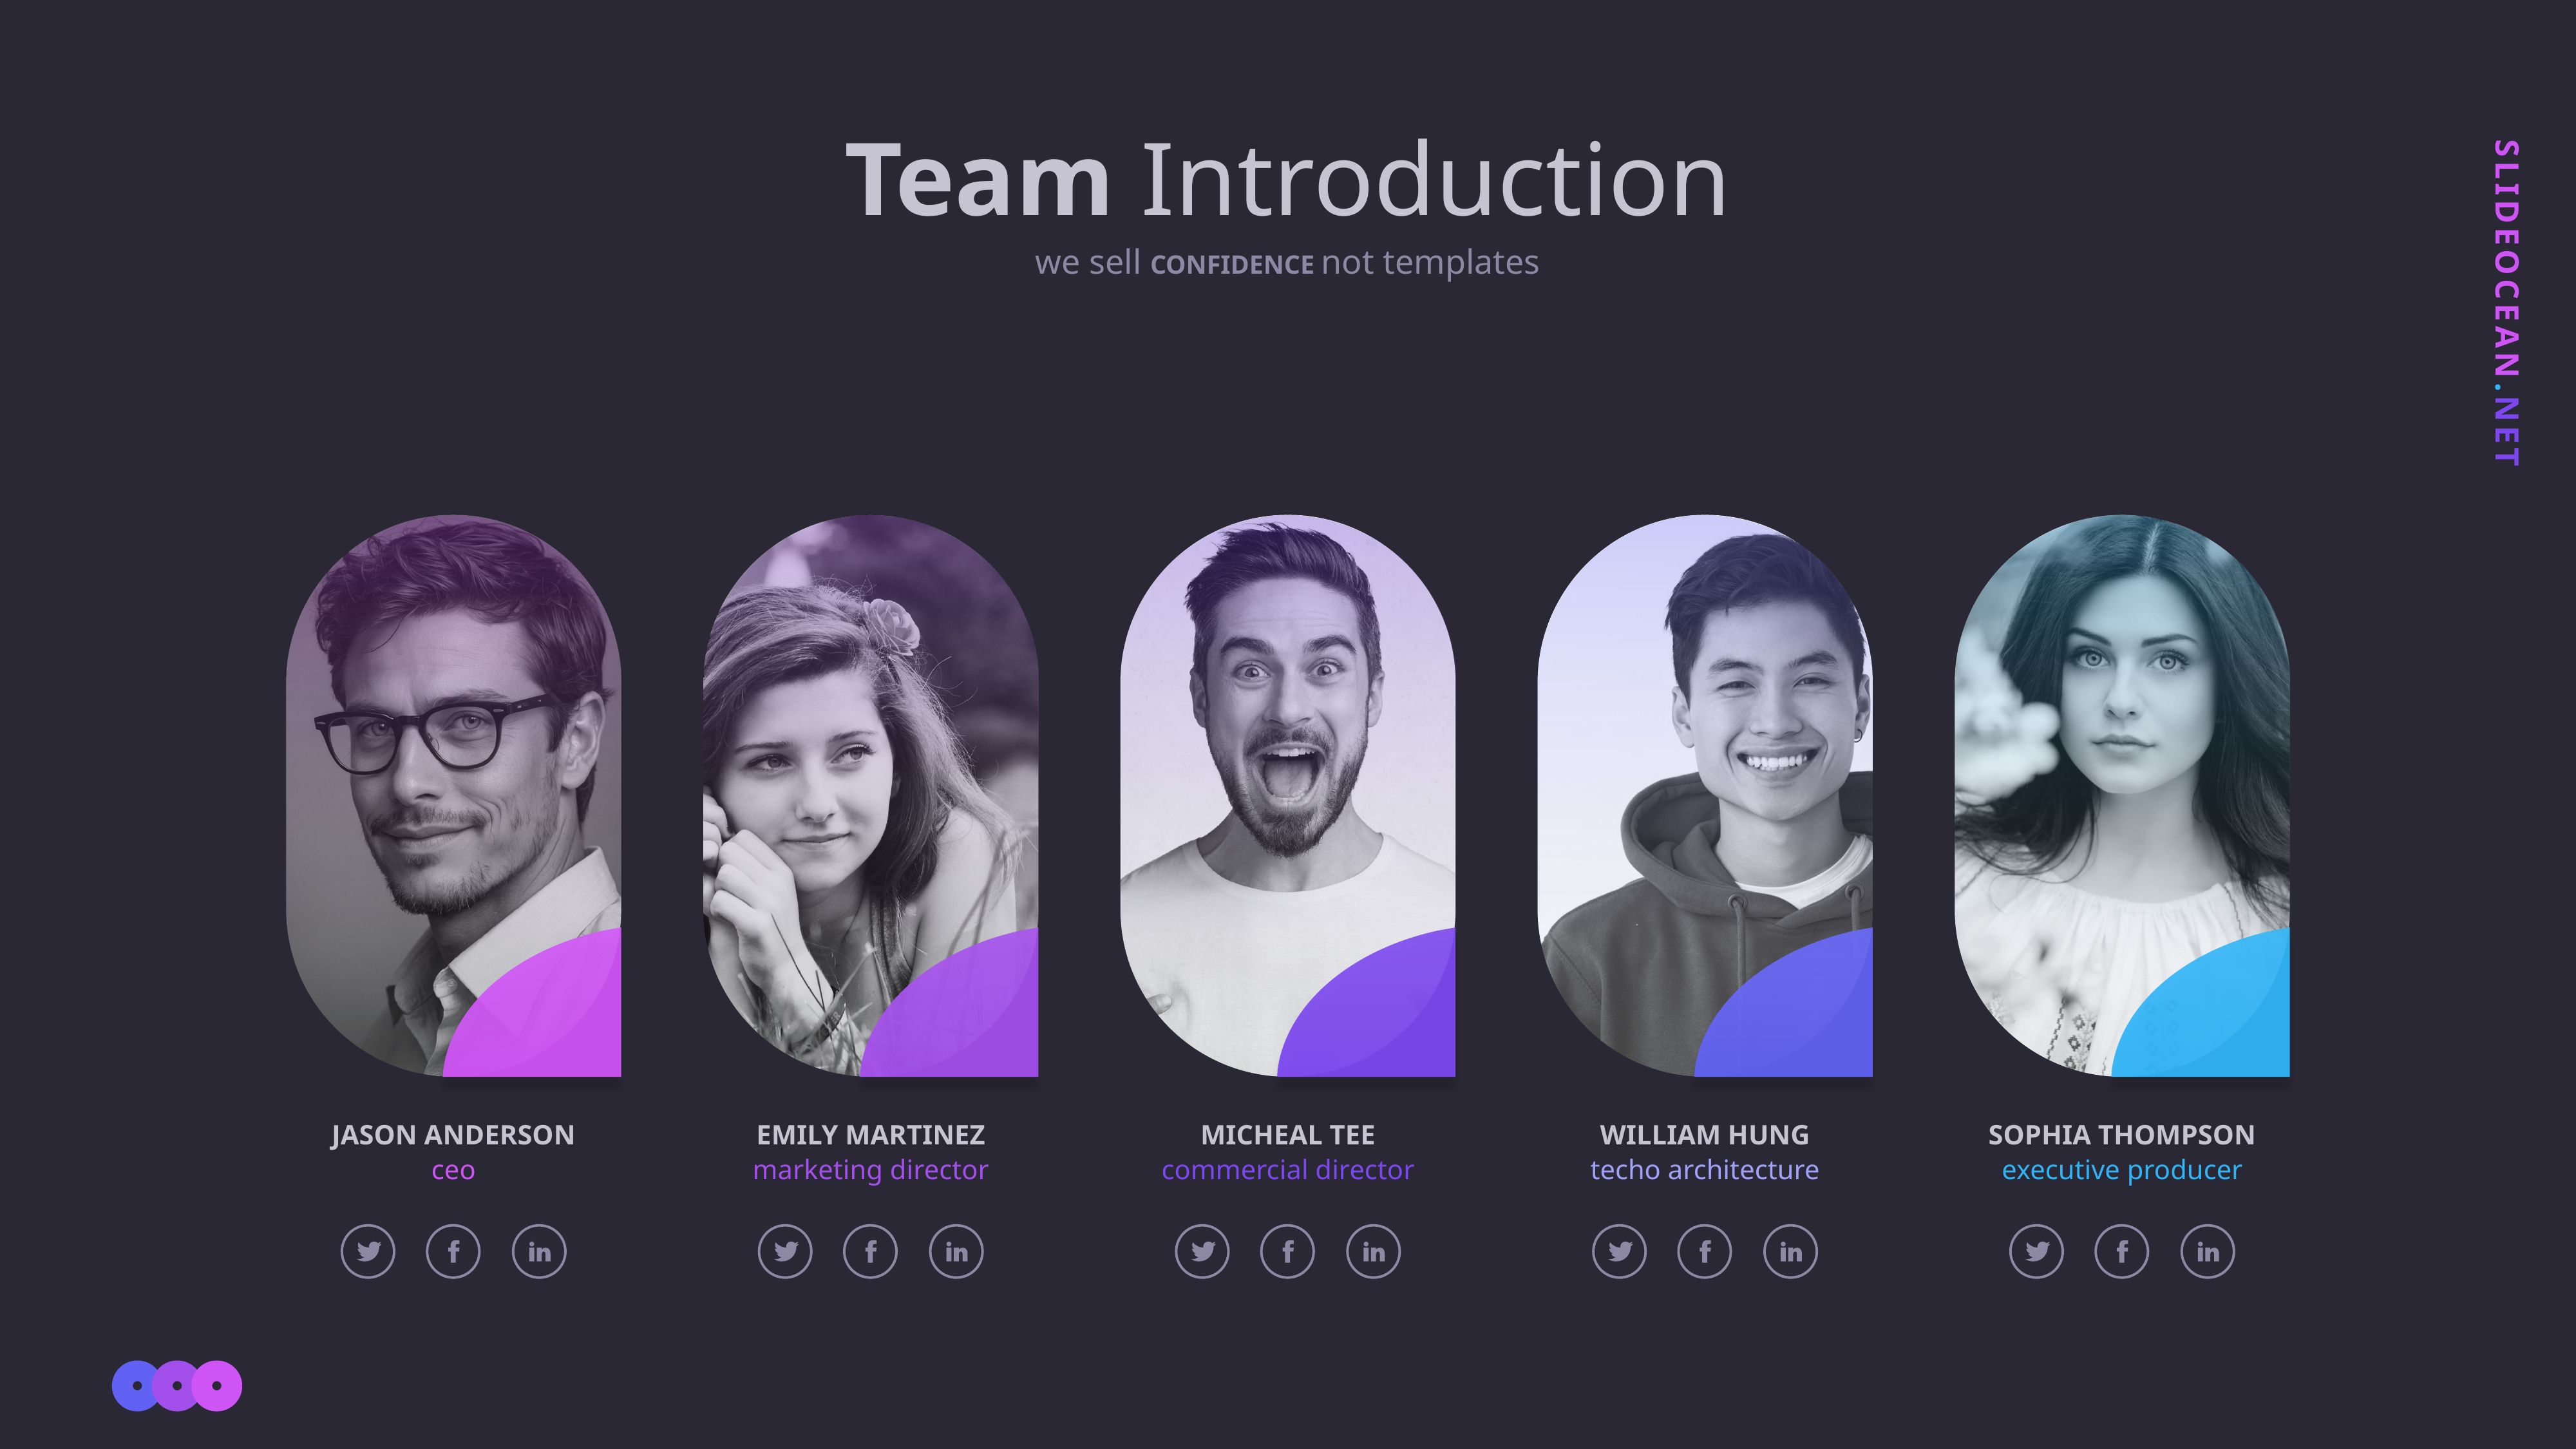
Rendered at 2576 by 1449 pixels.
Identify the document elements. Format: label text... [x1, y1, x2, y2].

text_box [757, 1224, 813, 1279]
picture [1120, 514, 1456, 1077]
text_box [511, 1224, 567, 1279]
text_box [2009, 1224, 2064, 1279]
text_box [1969, 1112, 2275, 1190]
text_box [1592, 1224, 1647, 1279]
text_box [2094, 1224, 2150, 1279]
text_box [1677, 1224, 1732, 1279]
text_box [1763, 1224, 1819, 1279]
text_box [1175, 1224, 1230, 1279]
text_box [929, 1224, 984, 1279]
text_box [1135, 1112, 1441, 1190]
text_box [426, 1224, 481, 1279]
text_box [2180, 1224, 2235, 1279]
picture [1537, 514, 1873, 1077]
text_box Team Introduction [835, 110, 1741, 241]
picture [1954, 514, 2291, 1077]
picture [285, 514, 622, 1077]
text_box [1346, 1224, 1401, 1279]
text_box [1260, 1224, 1315, 1279]
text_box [717, 1112, 1024, 1190]
picture [703, 514, 1039, 1077]
text_box [340, 1224, 395, 1279]
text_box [301, 1112, 607, 1190]
text_box [843, 1224, 898, 1279]
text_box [1552, 1112, 1859, 1190]
text_box we sell CONFIDENCE not templates [1026, 241, 1550, 285]
